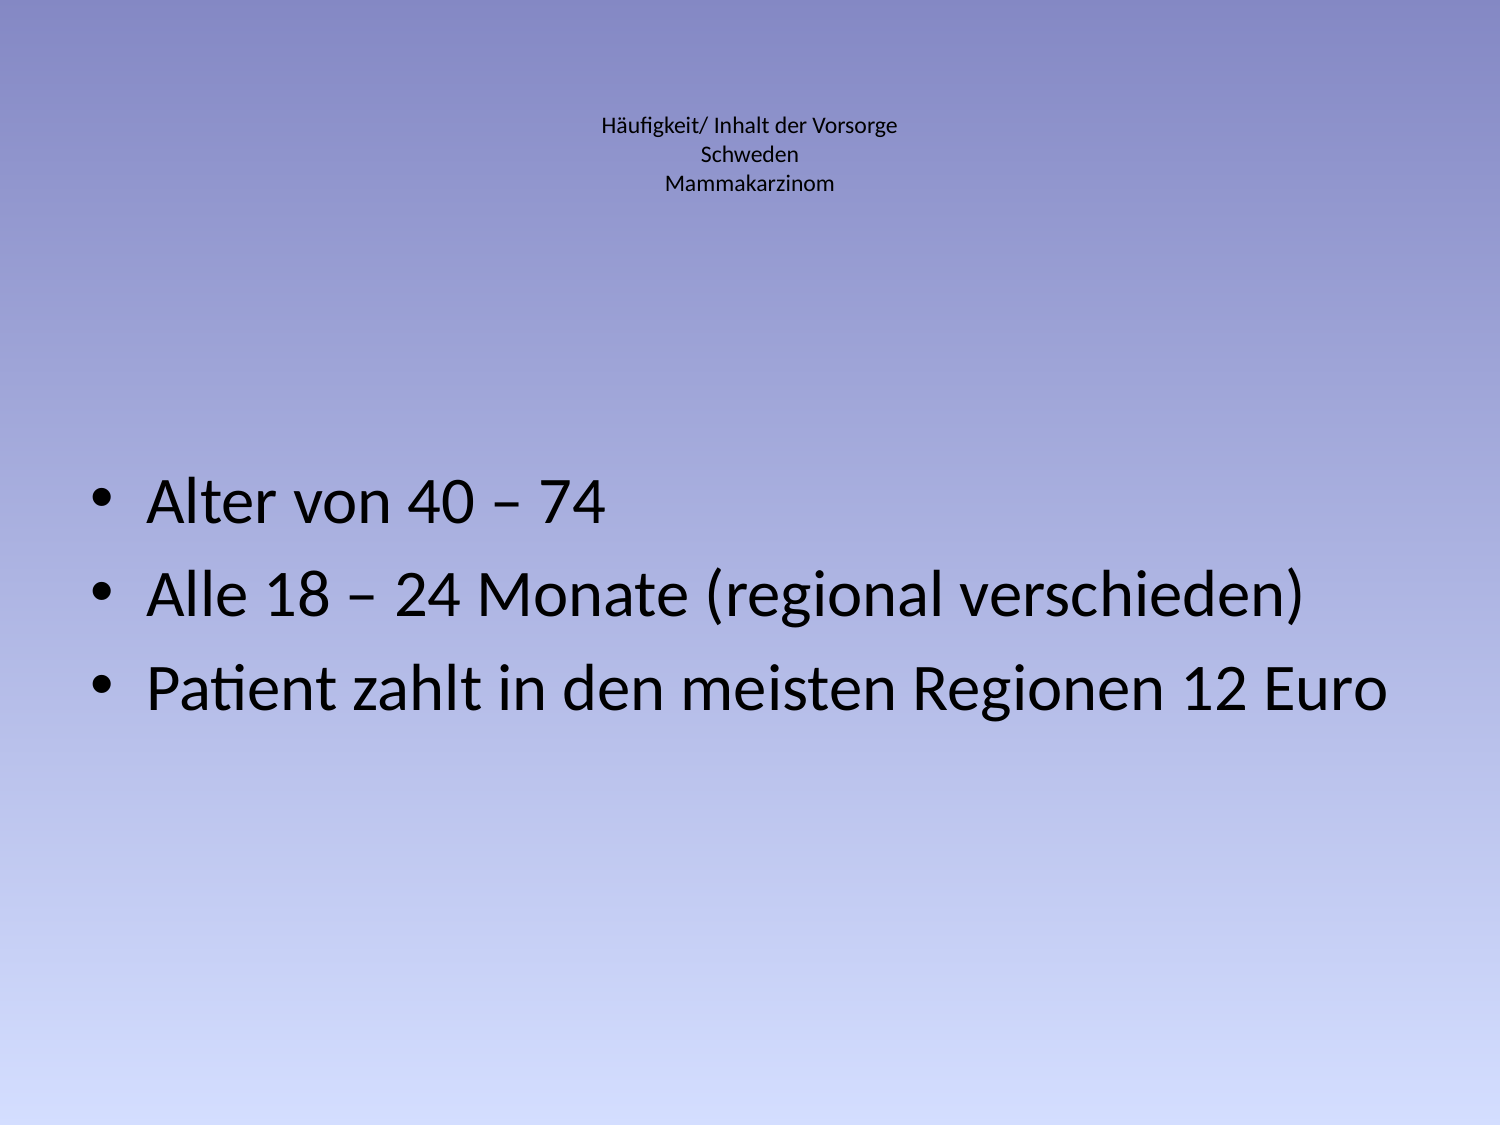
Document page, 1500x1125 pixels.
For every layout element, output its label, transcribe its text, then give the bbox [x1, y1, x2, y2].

list Alter von 40 – 74 Alle 18 – 24 Monate (regional verschieden) Patient zahlt in den meisten Regionen 12 Euro [75, 262, 1425, 1005]
title Häufigkeit/ Inhalt der Vorsorge Schweden Mammakarzinom [75, 45, 1425, 233]
